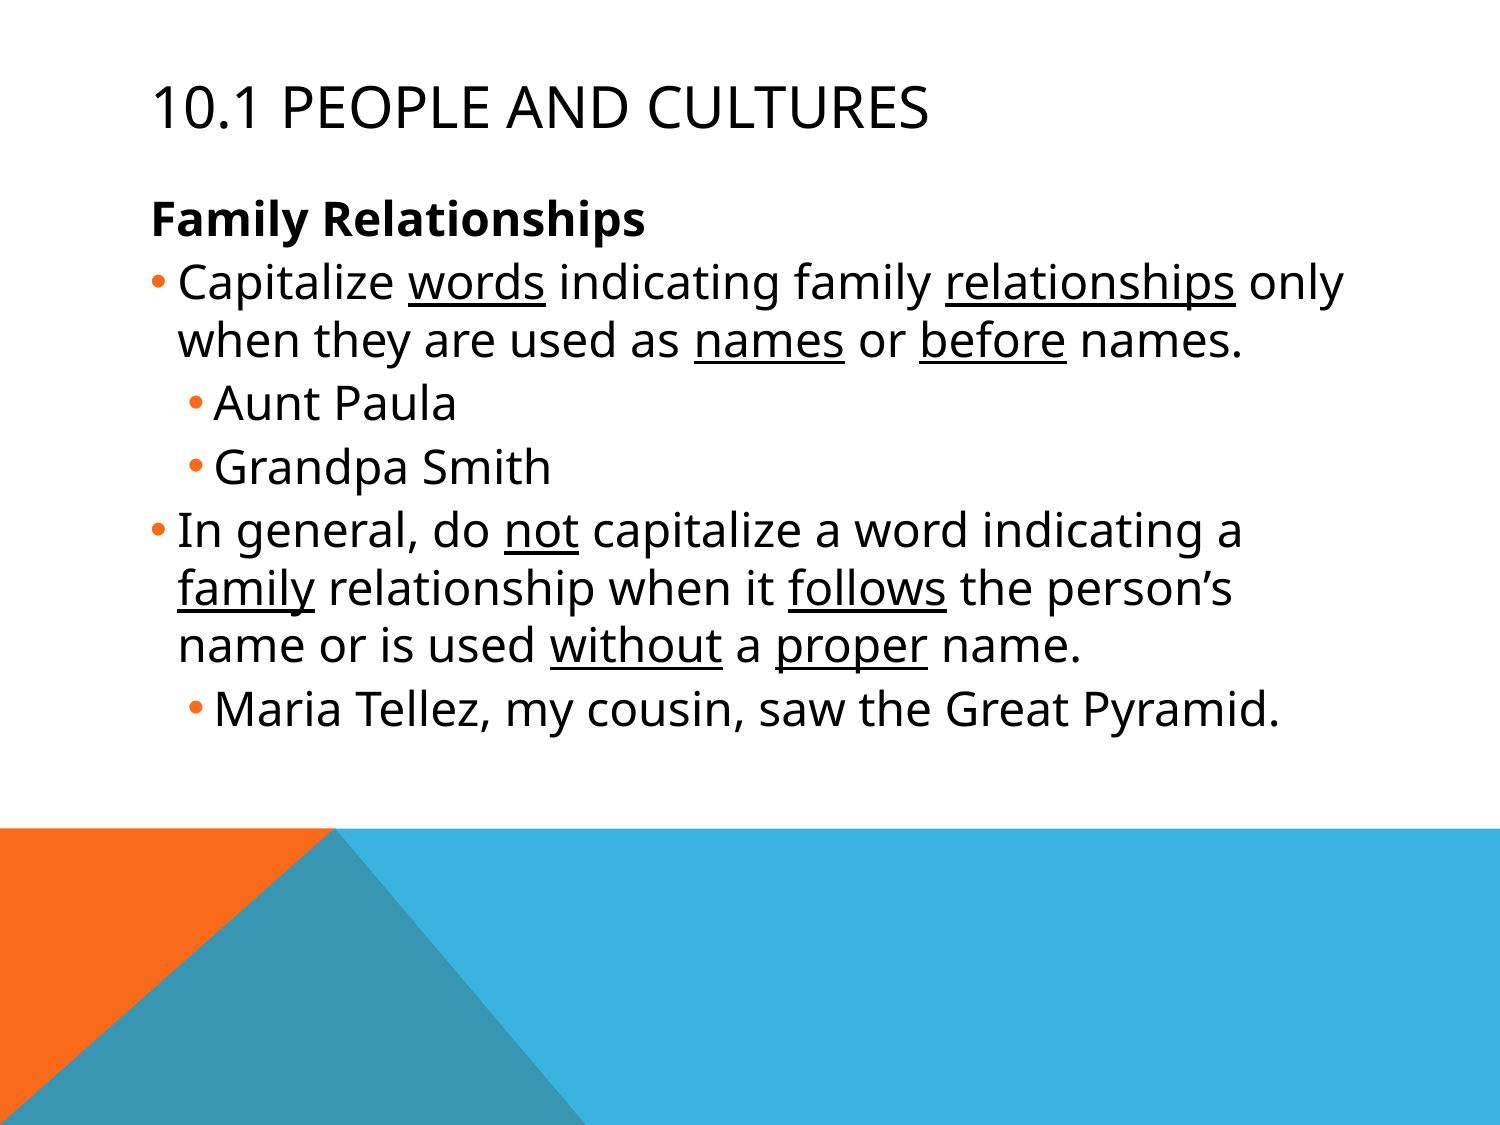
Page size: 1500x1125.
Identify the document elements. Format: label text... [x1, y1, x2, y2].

list Family Relationships Capitalize words indicating family relationships only when they are used as names or before names. Aunt Paula Grandpa Smith In general, do not capitalize a word indicating a family relationship when it follows the person’s name or is used without a proper name. Maria Tellez, my cousin, saw the Great Pyramid. [135, 180, 1369, 768]
title 10.1 People and Cultures [135, 60, 1369, 150]
